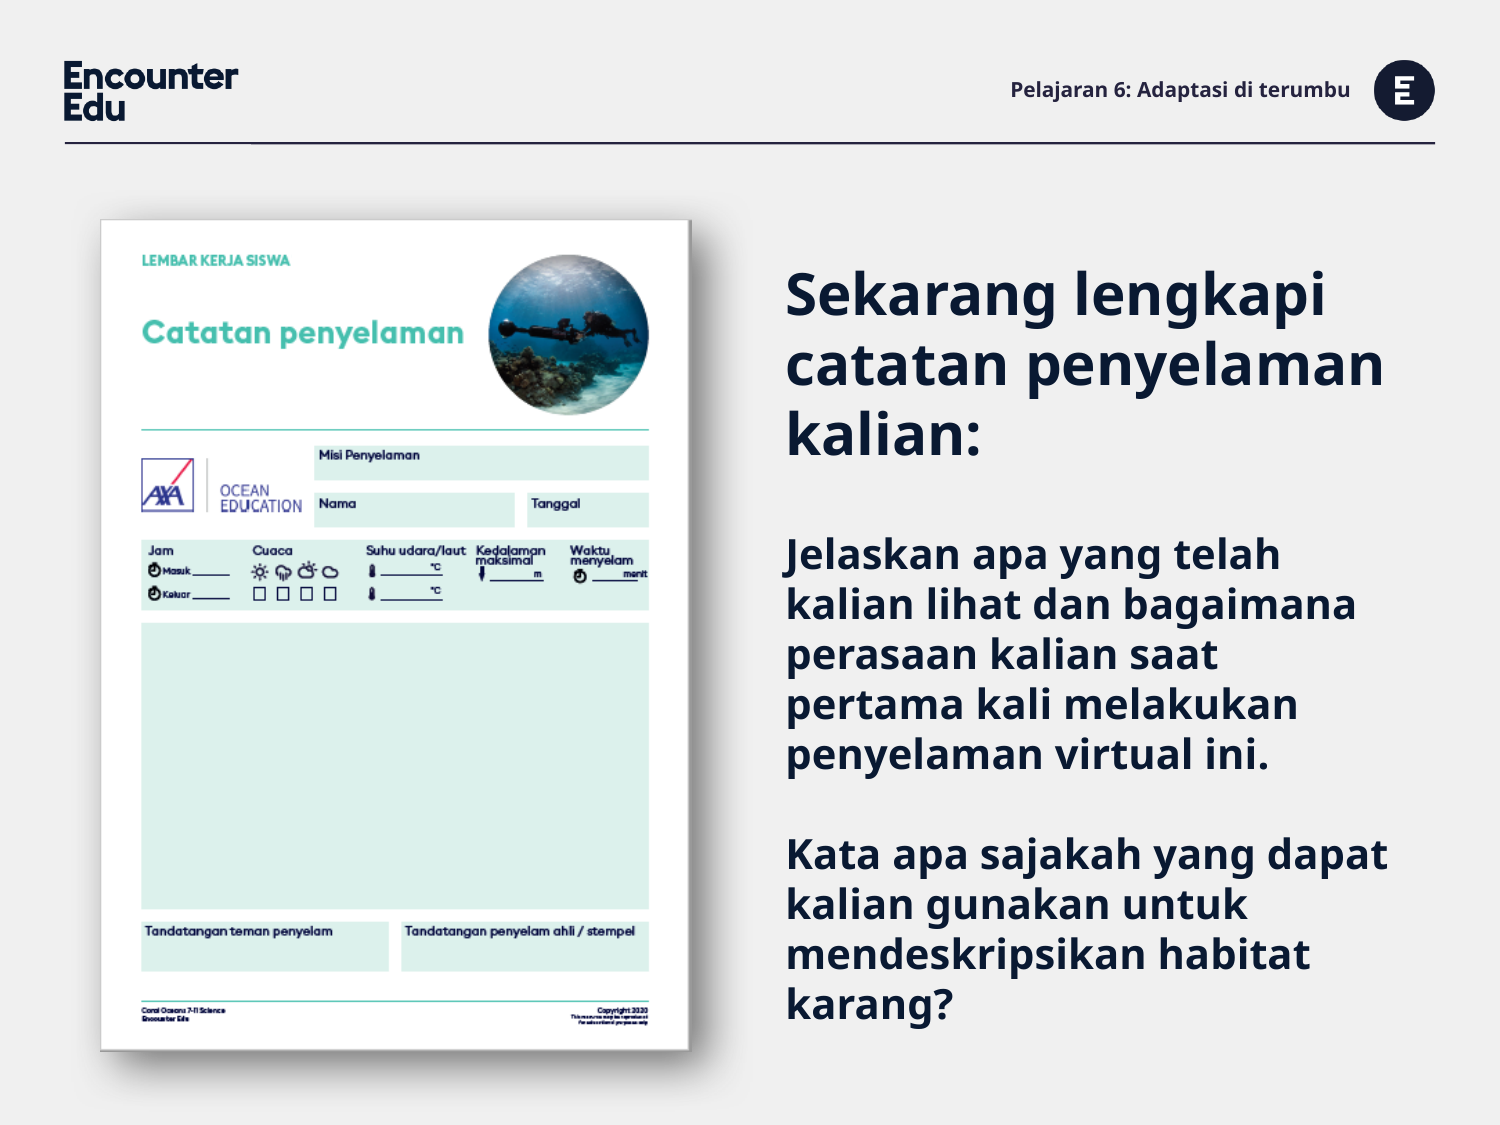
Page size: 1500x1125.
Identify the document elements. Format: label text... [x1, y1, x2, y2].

picture [60, 59, 243, 122]
picture [100, 219, 693, 1052]
text_box Sekarang lengkapi catatan penyelaman kalian: Jelaskan apa yang telah kalian lihat dan bagaimana perasaan kalian saat pertama kali melakukan penyelaman virtual ini. Kata apa sajakah yang dapat kalian gunakan untuk mendeskripsikan habitat karang? [777, 249, 1407, 1036]
title Pelajaran 6: Adaptasi di terumbu [749, 67, 1359, 114]
picture [1372, 58, 1436, 122]
